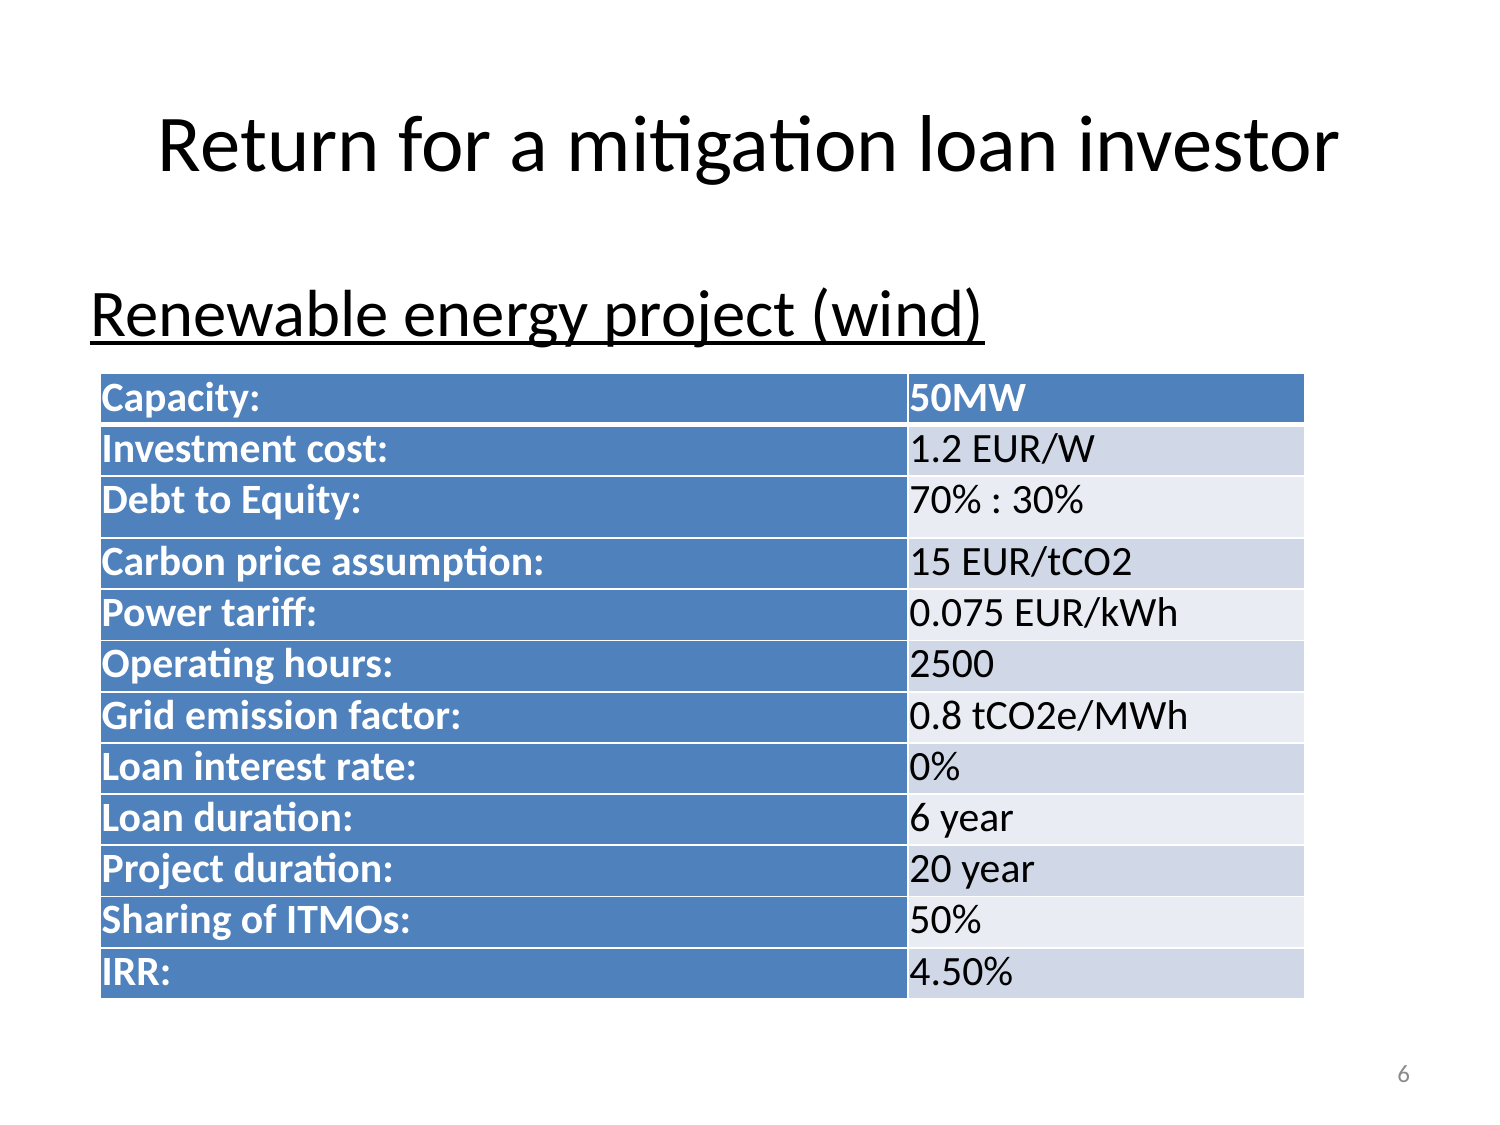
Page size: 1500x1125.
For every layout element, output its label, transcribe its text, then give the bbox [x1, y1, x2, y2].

table_header Capacity: [101, 374, 907, 422]
table_cell Debt to Equity: [101, 477, 907, 537]
table_cell Project duration: [101, 846, 907, 896]
slide_number 6 [1074, 1042, 1425, 1103]
table_cell Loan duration: [101, 795, 907, 844]
table_cell 15 EUR/tCO2 [909, 539, 1304, 588]
table_cell Power tariff: [101, 590, 907, 640]
table_cell 0.8 tCO2e/MWh [909, 693, 1304, 742]
table_header 50MW [909, 374, 1304, 422]
table_cell Operating hours: [101, 641, 907, 691]
title Return for a mitigation loan investor [75, 45, 1425, 233]
table_cell IRR: [101, 949, 907, 998]
table_cell 4.50% [909, 949, 1304, 998]
table_cell 2500 [909, 641, 1304, 691]
table_cell Grid emission factor: [101, 693, 907, 742]
table_cell Investment cost: [101, 427, 907, 475]
table_cell 1.2 EUR/W [909, 427, 1304, 475]
list Renewable energy project (wind) [75, 262, 1425, 1043]
table_cell Carbon price assumption: [101, 539, 907, 588]
table_cell 50% [909, 897, 1304, 947]
table_cell 70% : 30% [909, 477, 1304, 537]
table_cell 0% [909, 744, 1304, 793]
table_cell Loan interest rate: [101, 744, 907, 793]
table_cell Sharing of ITMOs: [101, 897, 907, 947]
table_cell 20 year [909, 846, 1304, 896]
table_cell 6 year [909, 795, 1304, 844]
table_cell 0.075 EUR/kWh [909, 590, 1304, 640]
